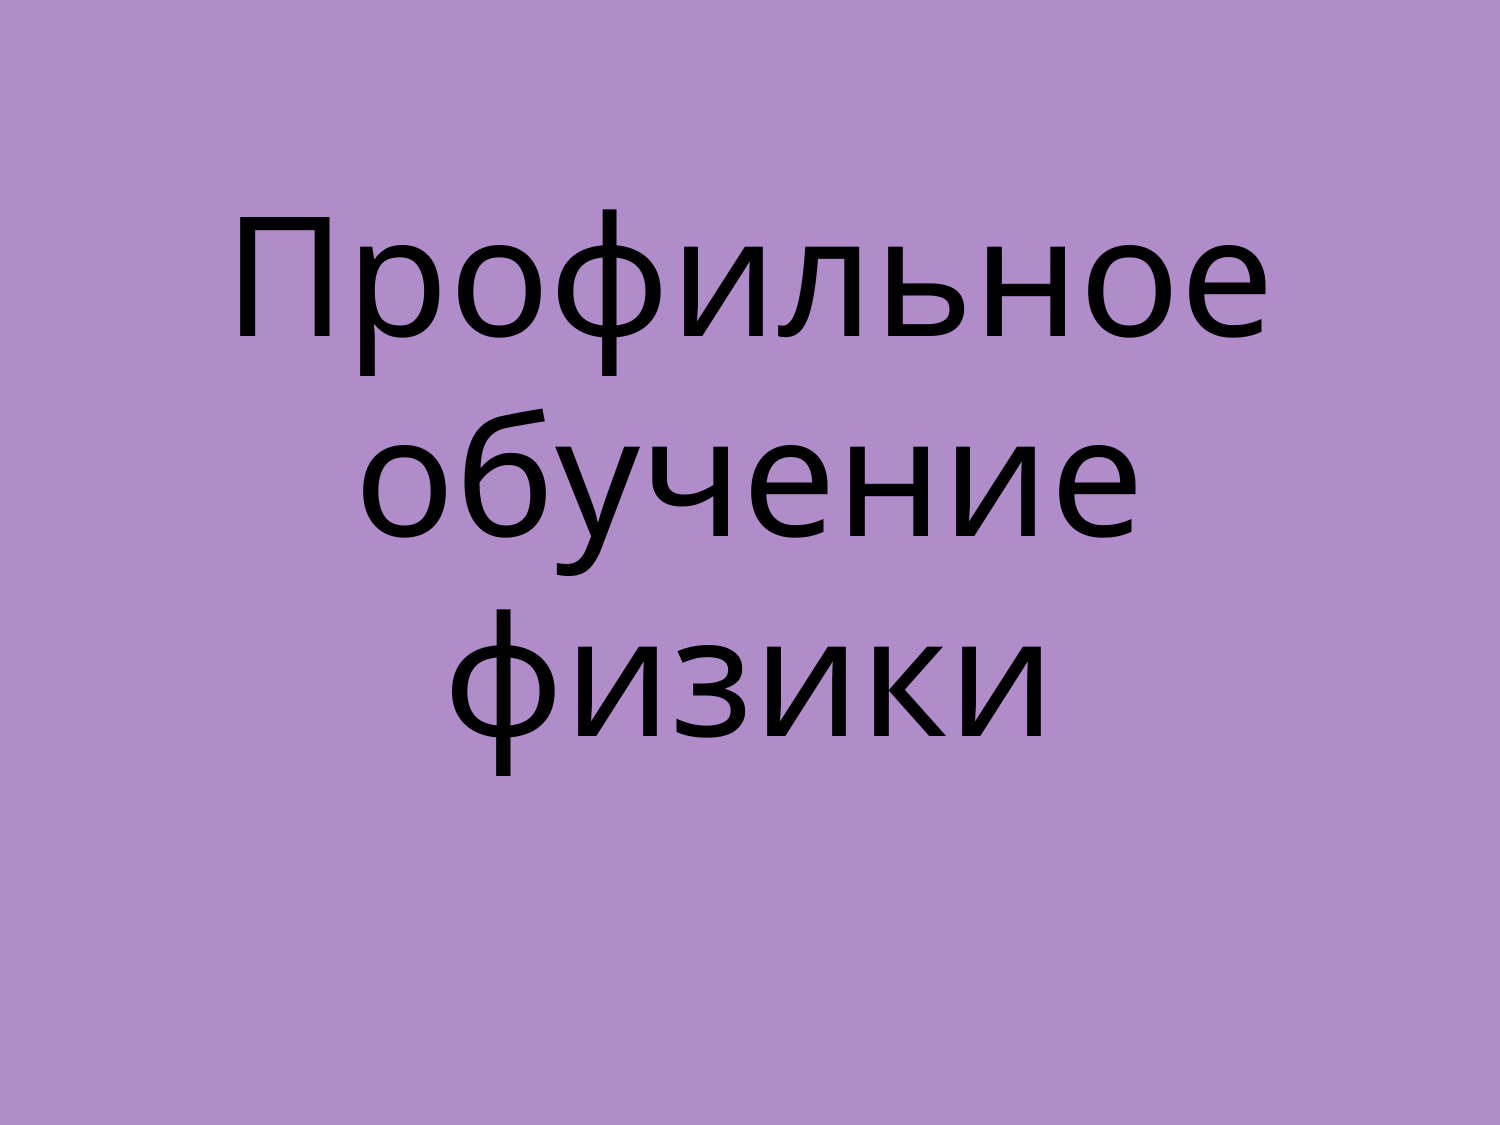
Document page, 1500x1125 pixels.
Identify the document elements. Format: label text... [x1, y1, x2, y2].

title Профильное обучение физики [112, 349, 1388, 591]
